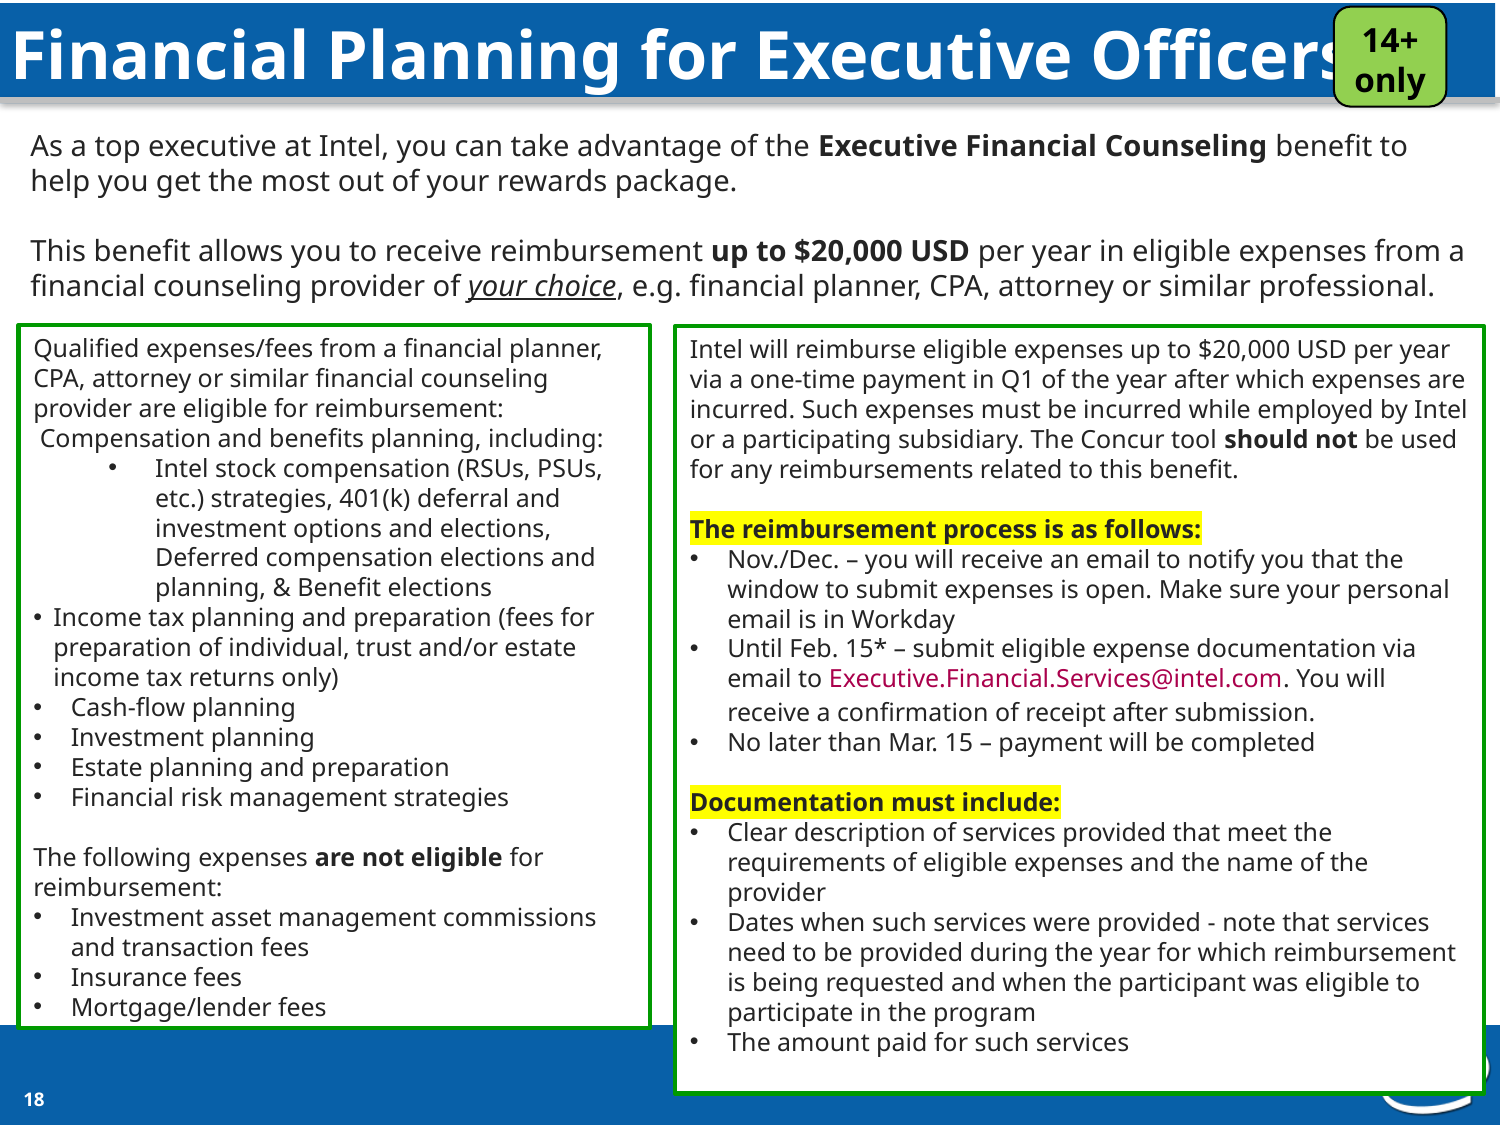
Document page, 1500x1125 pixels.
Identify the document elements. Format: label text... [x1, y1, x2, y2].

text_box As a top executive at Intel, you can take advantage of the Executive Financial Counseling benefit to help you get the most out of your rewards package. This benefit allows you to receive reimbursement up to $20,000 USD per year in eligible expenses from a financial counseling provider of your choice, e.g. financial planner, CPA, attorney or similar professional. [15, 119, 1491, 350]
picture [1374, 1037, 1497, 1125]
text_box Intel will reimburse eligible expenses up to $20,000 USD per year via a one-time payment in Q1 of the year after which expenses are incurred. Such expenses must be incurred while employed by Intel or a participating subsidiary. The Concur tool should not be used for any reimbursements related to this benefit. The reimbursement process is as follows: Nov./Dec. – you will receive an email to notify you that the window to submit expenses is open. Make sure your personal email is in Workday Until Feb. 15* – submit eligible expense documentation via email to Executive.Financial.Services@intel.com. You will receive a confirmation of receipt after submission. No later than Mar. 15 – payment will be completed Documentation must include: Clear description of services provided that meet the requirements of eligible expenses and the name of the provider Dates when such services were provided - note that services need to be provided during the year for which reimbursement is being requested and when the participant was eligible to participate in the program The amount paid for such services [673, 324, 1486, 1096]
text_box 14+ only [1333, 6, 1447, 99]
text_box Financial Planning for Executive Officers [0, 3, 1496, 97]
text_box Qualified expenses/fees from a financial planner, CPA, attorney or similar financial counseling provider are eligible for reimbursement: Compensation and benefits planning, including: Intel stock compensation (RSUs, PSUs, etc.) strategies, 401(k) deferral and investment options and elections, Deferred compensation elections and planning, & Benefit elections Income tax planning and preparation (fees for preparation of individual, trust and/or estate income tax returns only) Cash-ﬂow planning Investment planning Estate planning and preparation Financial risk management strategies The following expenses are not eligible for reimbursement: Investment asset management commissions and transaction fees Insurance fees Mortgage/lender fees [16, 323, 652, 1030]
